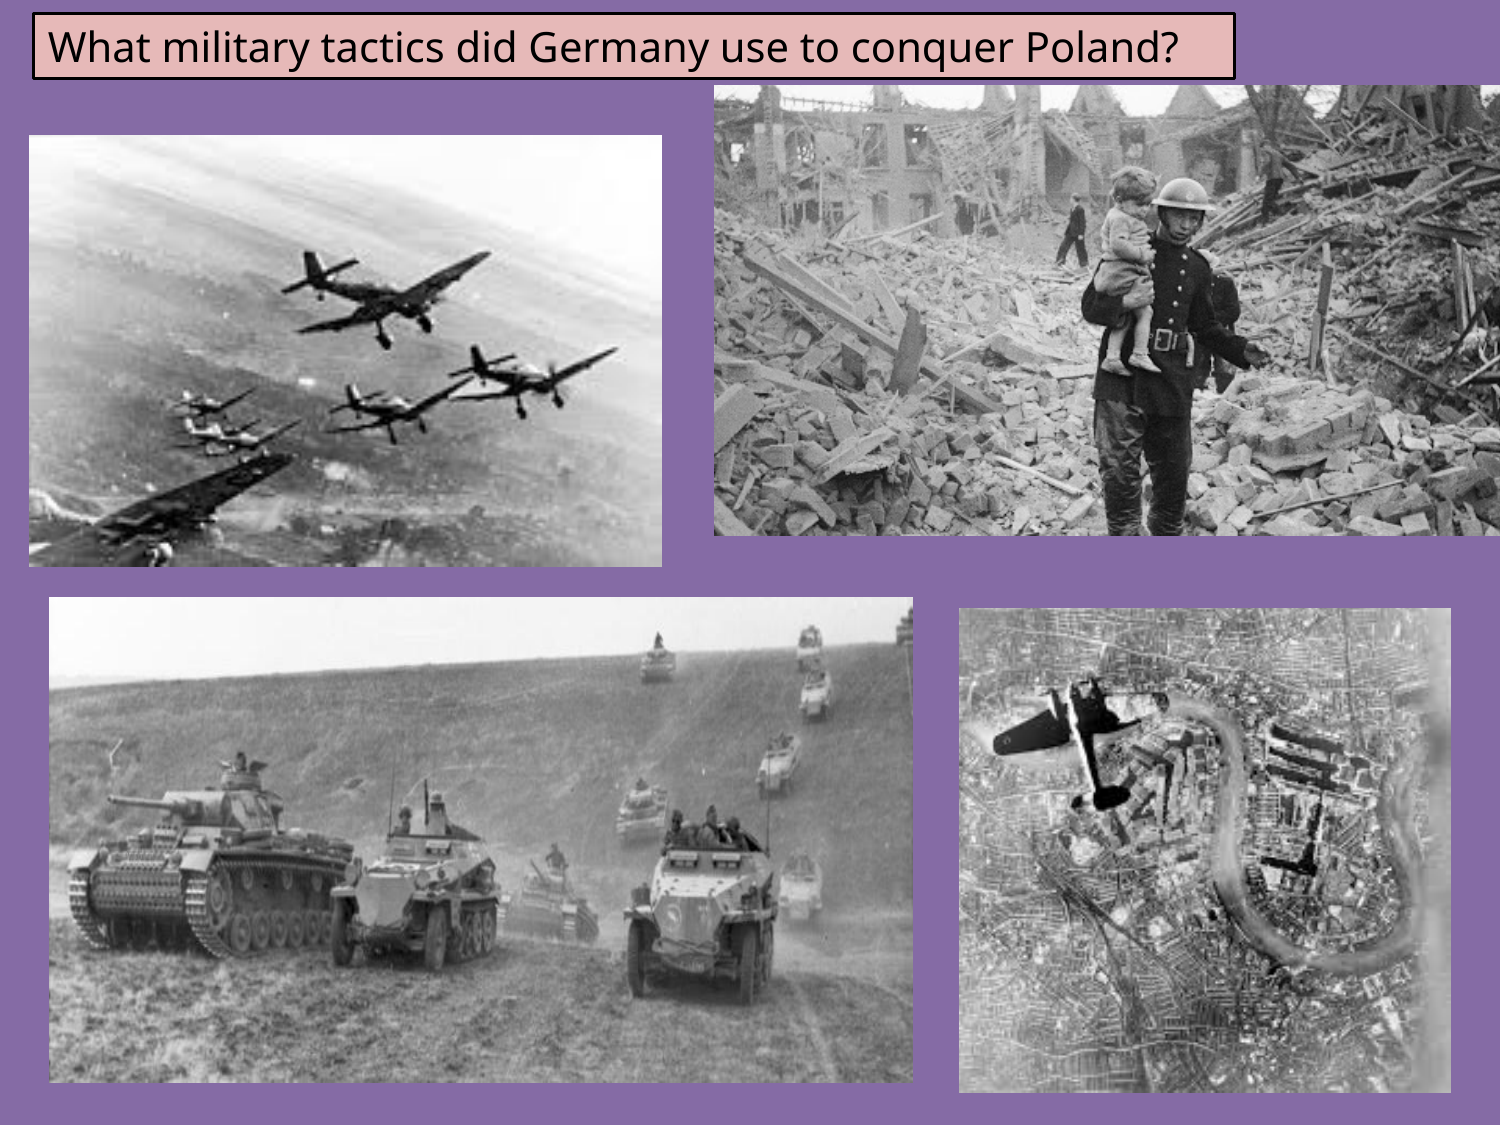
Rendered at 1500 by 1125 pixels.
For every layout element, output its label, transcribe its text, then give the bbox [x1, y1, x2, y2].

picture [959, 608, 1451, 1094]
picture [29, 135, 663, 568]
picture [48, 597, 913, 1083]
text_box What military tactics did Germany use to conquer Poland? [33, 13, 1235, 79]
picture [714, 85, 1500, 537]
